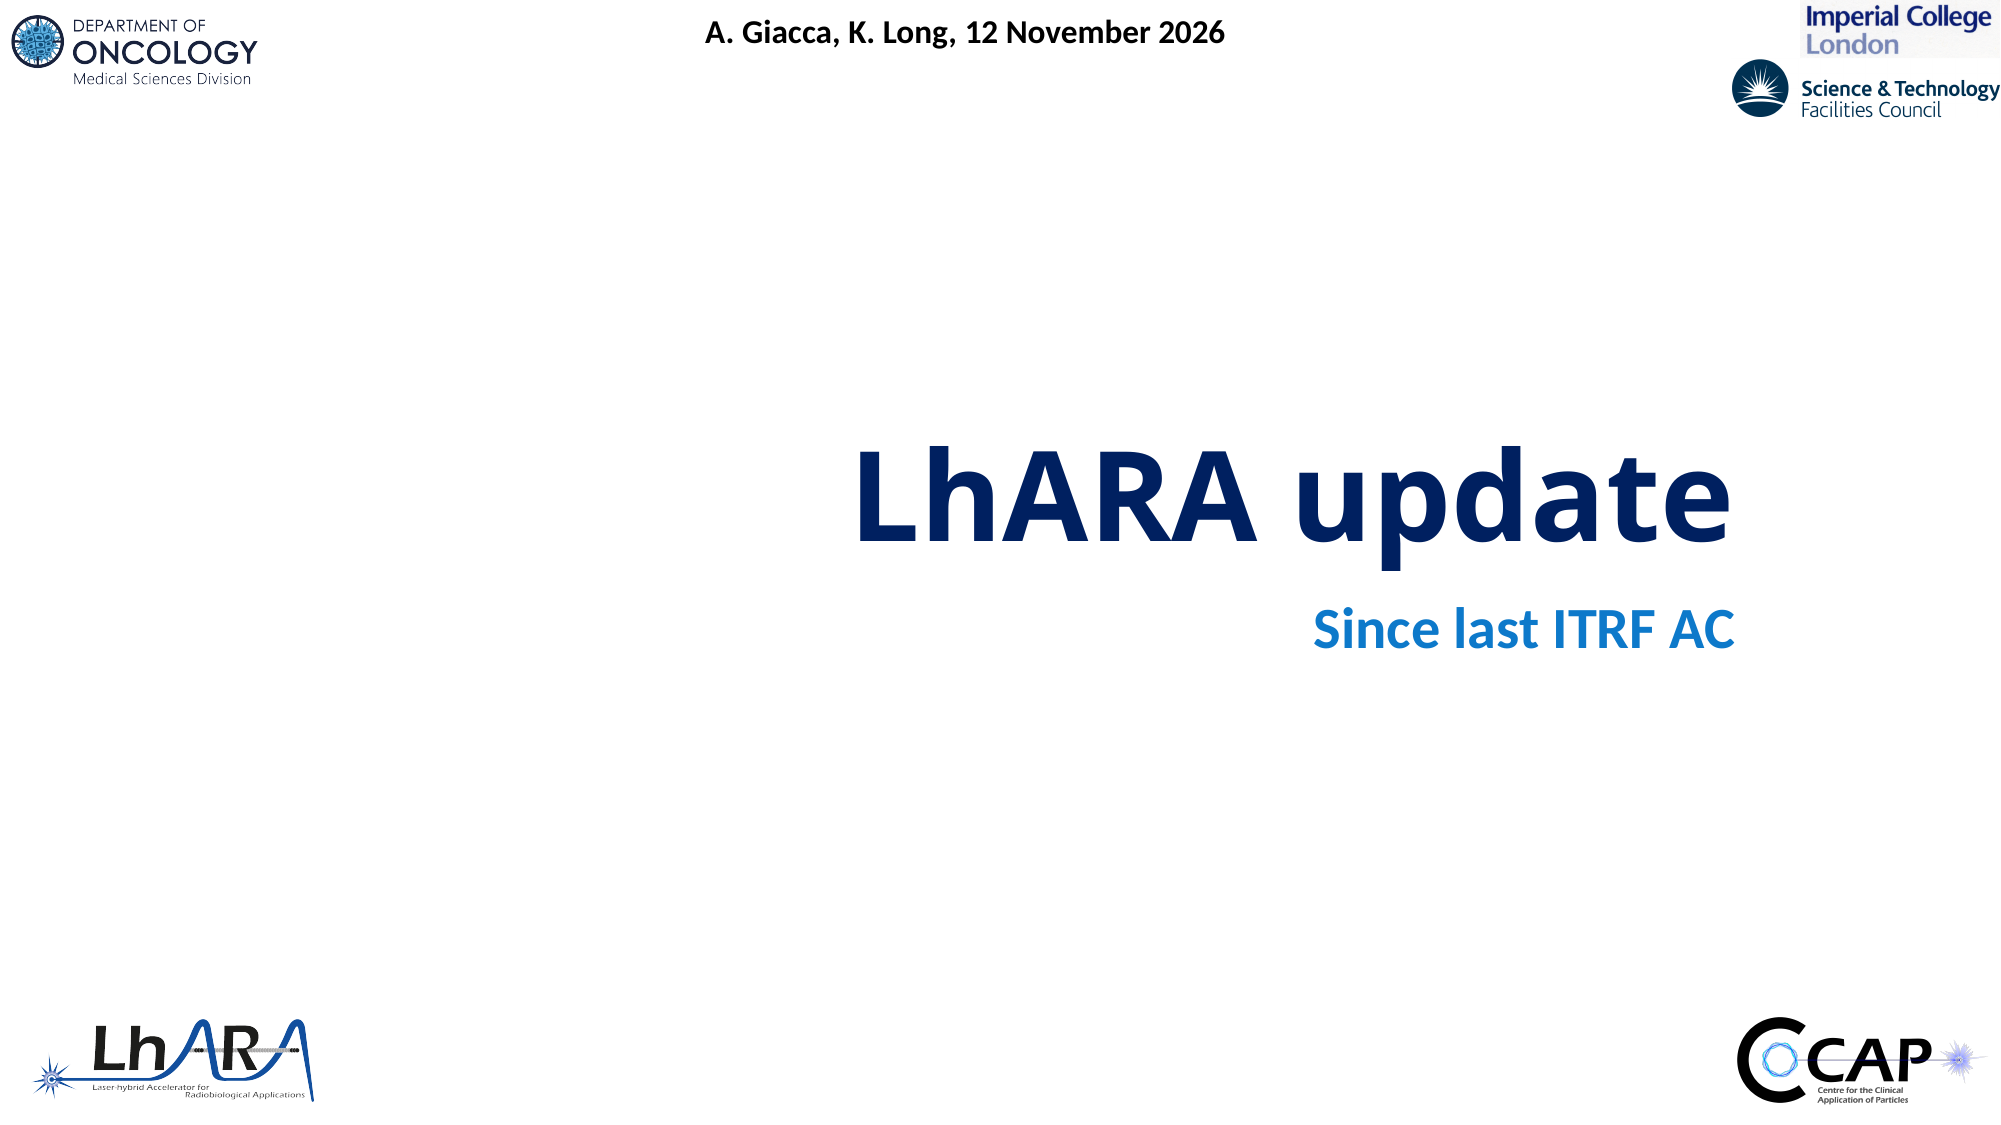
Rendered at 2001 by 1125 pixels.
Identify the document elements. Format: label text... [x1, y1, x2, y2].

picture [1731, 996, 2000, 1124]
title LhARA update [249, 184, 1750, 576]
picture [0, 1006, 352, 1125]
subtitle Since last ITRF AC [249, 590, 1750, 863]
picture [1731, 0, 2000, 118]
picture [0, 0, 268, 100]
